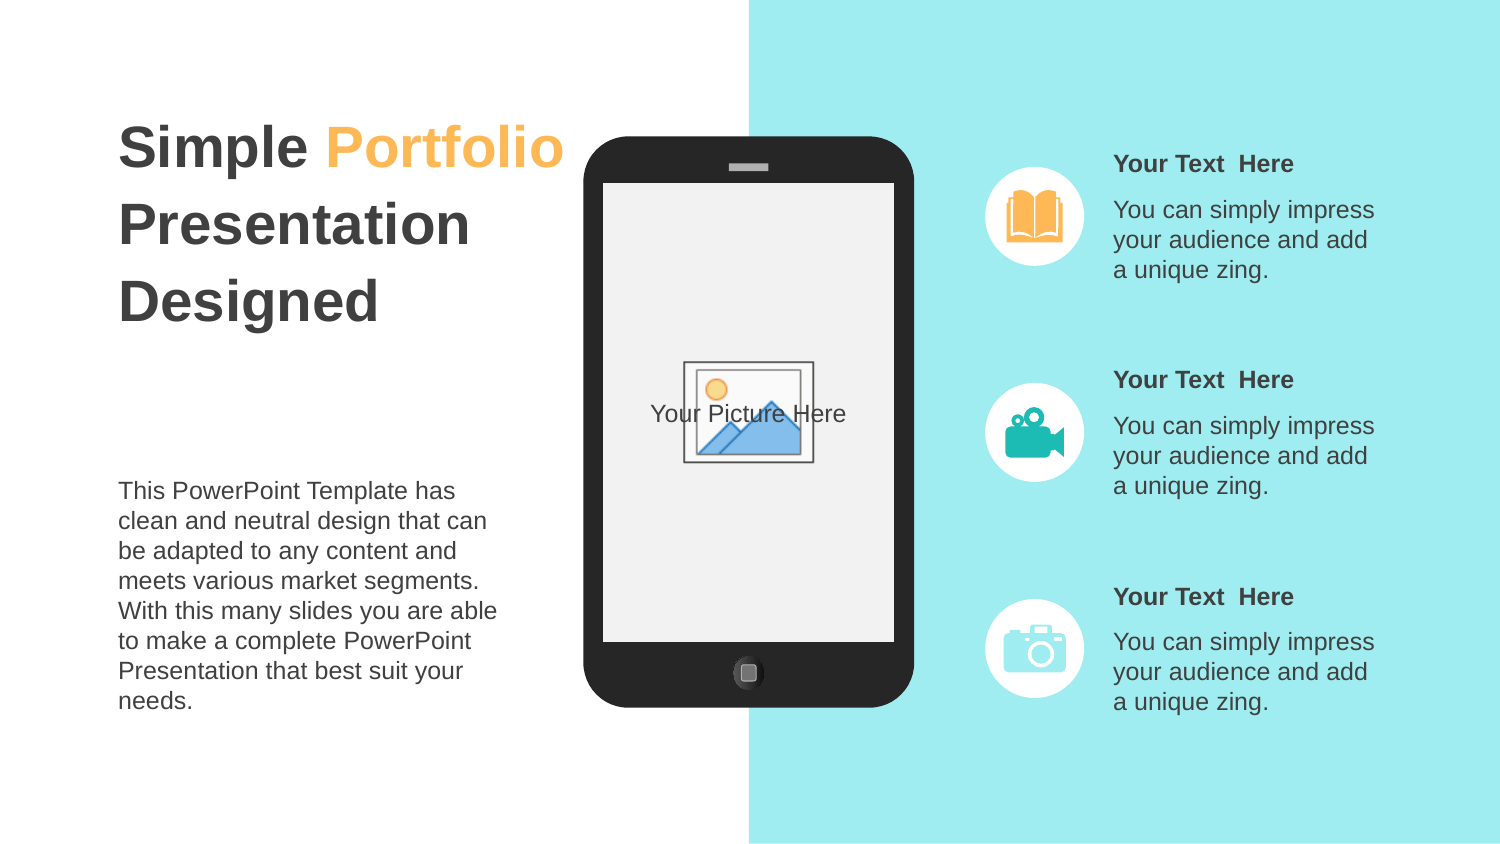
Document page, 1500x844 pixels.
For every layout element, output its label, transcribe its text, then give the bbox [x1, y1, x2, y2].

picture [602, 182, 895, 643]
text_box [1098, 572, 1400, 725]
text_box [983, 596, 1087, 701]
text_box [1098, 356, 1400, 509]
text_box [1004, 188, 1065, 245]
text_box [983, 380, 1087, 484]
text_box [983, 164, 1087, 268]
text_box [1001, 622, 1068, 675]
text_box This PowerPoint Template has clean and neutral design that can be adapted to any content and meets various market segments. With this many slides you are able to make a complete PowerPoint Presentation that best suit your needs. [103, 467, 532, 722]
text_box [1003, 405, 1067, 460]
text_box Simple Portfolio Presentation Designed [103, 95, 582, 340]
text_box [1098, 140, 1400, 293]
